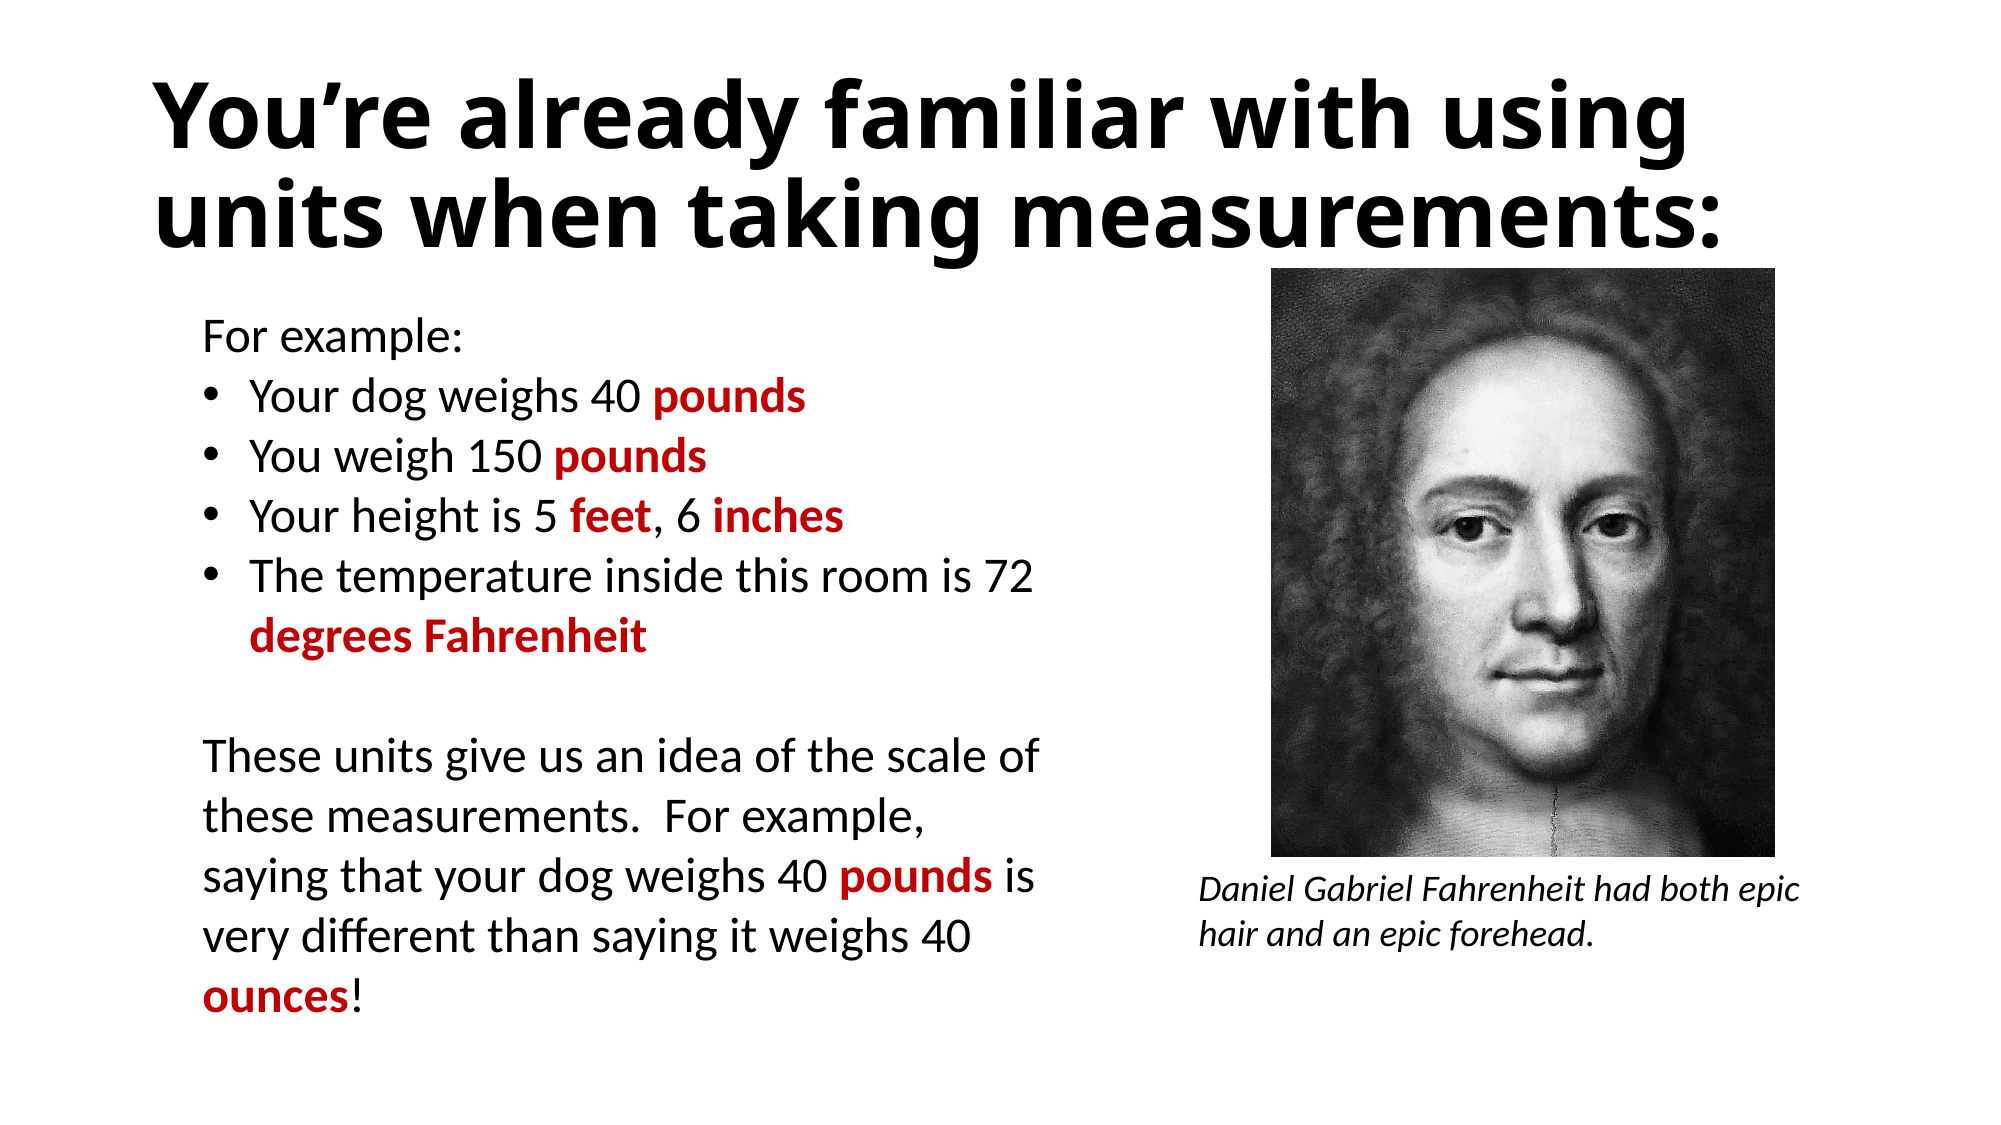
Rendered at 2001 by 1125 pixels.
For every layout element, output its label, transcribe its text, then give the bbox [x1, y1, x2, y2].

text_box For example: Your dog weighs 40 pounds You weigh 150 pounds Your height is 5 feet, 6 inches The temperature inside this room is 72 degrees Fahrenheit These units give us an idea of the scale of these measurements. For example, saying that your dog weighs 40 pounds is very different than saying it weighs 40 ounces! [187, 295, 1076, 1030]
picture [1271, 268, 1775, 857]
title You’re already familiar with using units when taking measurements: [137, 59, 1863, 278]
text_box Daniel Gabriel Fahrenheit had both epic hair and an epic forehead. [1183, 856, 1868, 962]
